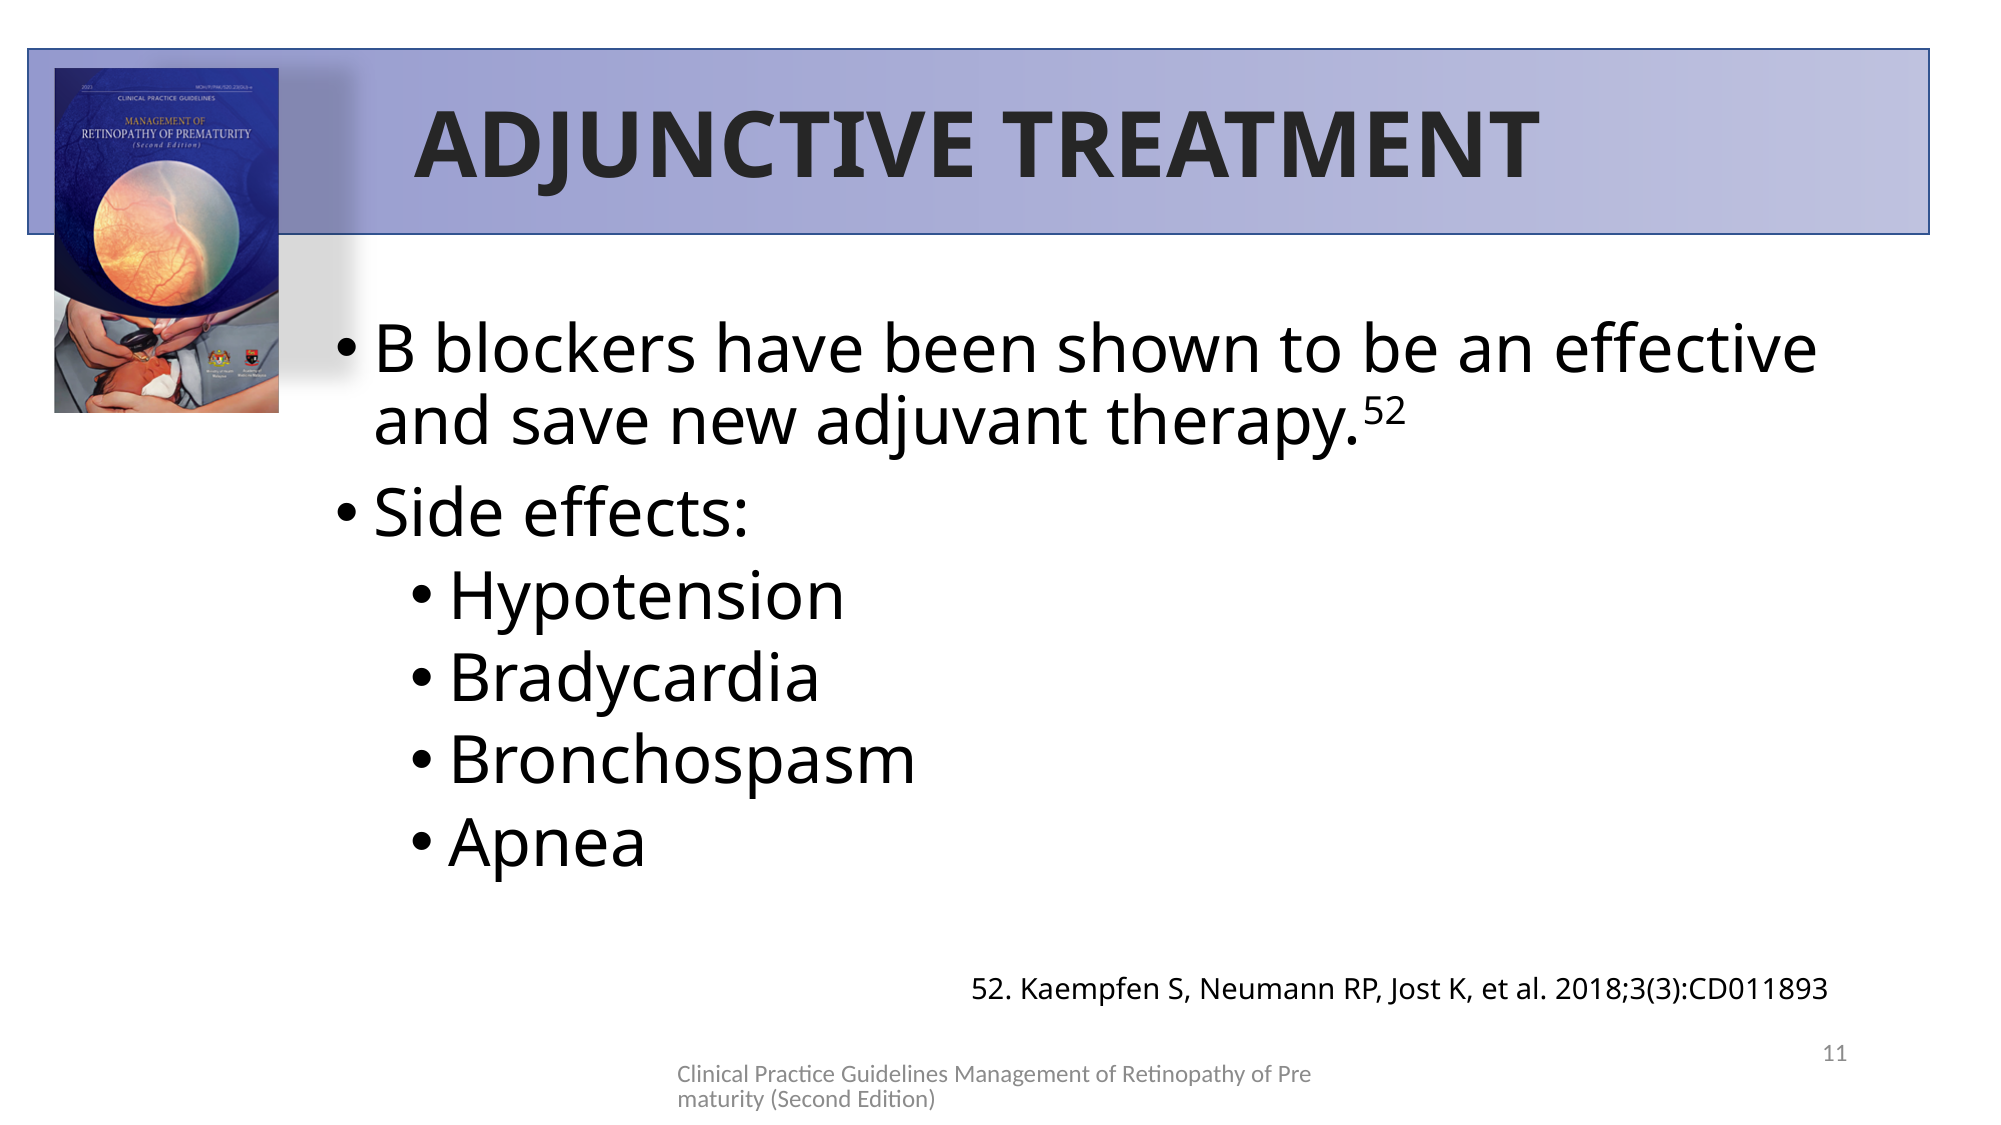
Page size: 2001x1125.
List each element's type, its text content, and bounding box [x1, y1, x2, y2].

picture [54, 37, 386, 413]
text_box ADJUNCTIVE TREATMENT [386, 48, 1930, 235]
slide_number 11 [980, 1042, 1863, 1062]
footer Clinical Practice Guidelines Management of Retinopathy of Prematurity (Second Edition) [662, 1042, 1338, 1103]
list B blockers have been shown to be an effective and save new adjuvant therapy.52 Side effects: Hypotension Bradycardia Bronchospasm Apnea 52. Kaempfen S, Neumann RP, Jost K, et al. 2018;3(3):CD011893 [320, 307, 1845, 1021]
text_box ADJUNCTIVE TREATMENT [27, 48, 54, 235]
